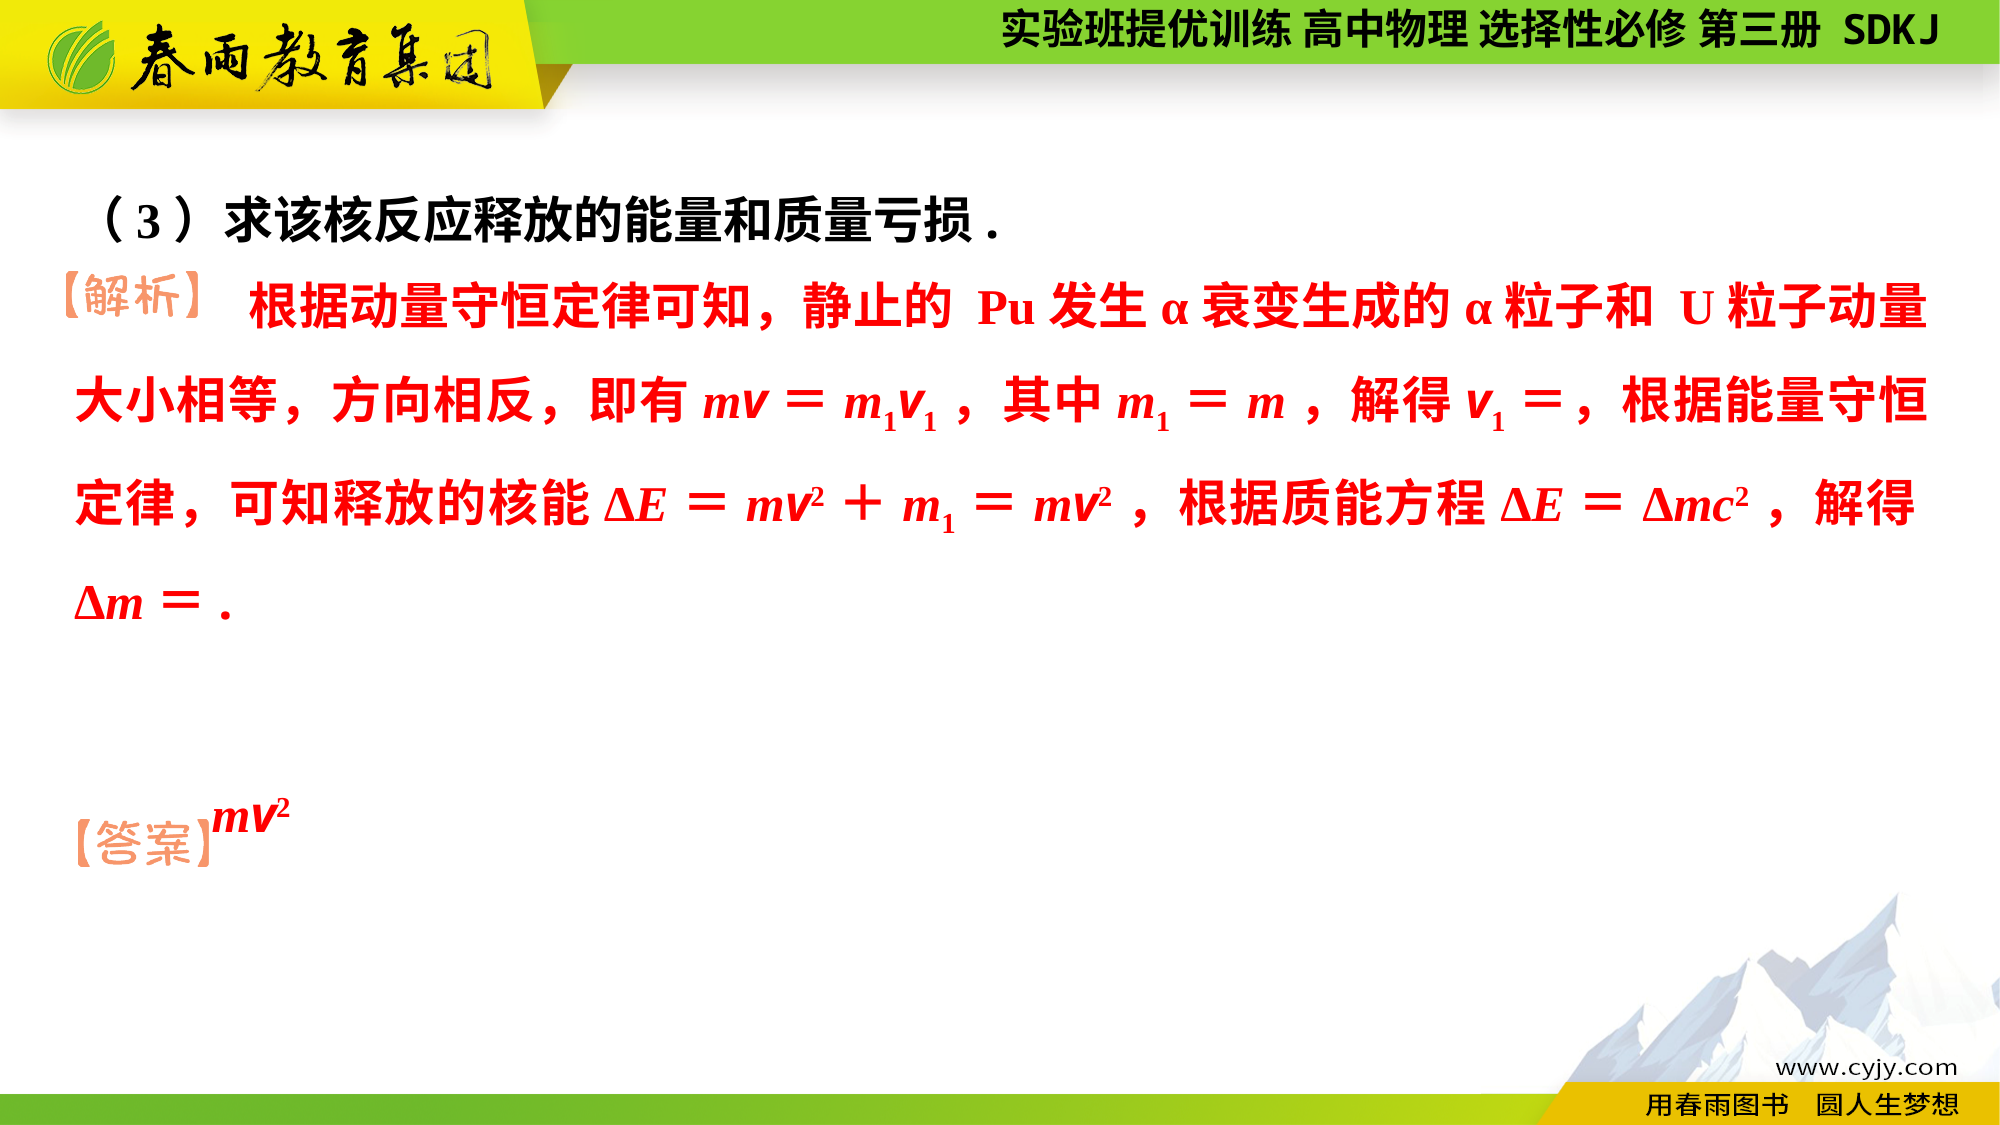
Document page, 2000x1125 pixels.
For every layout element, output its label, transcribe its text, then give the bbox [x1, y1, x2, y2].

list （3）求该核反应释放的能量和质量亏损. [59, 151, 1944, 246]
picture [0, 0, 2000, 1125]
